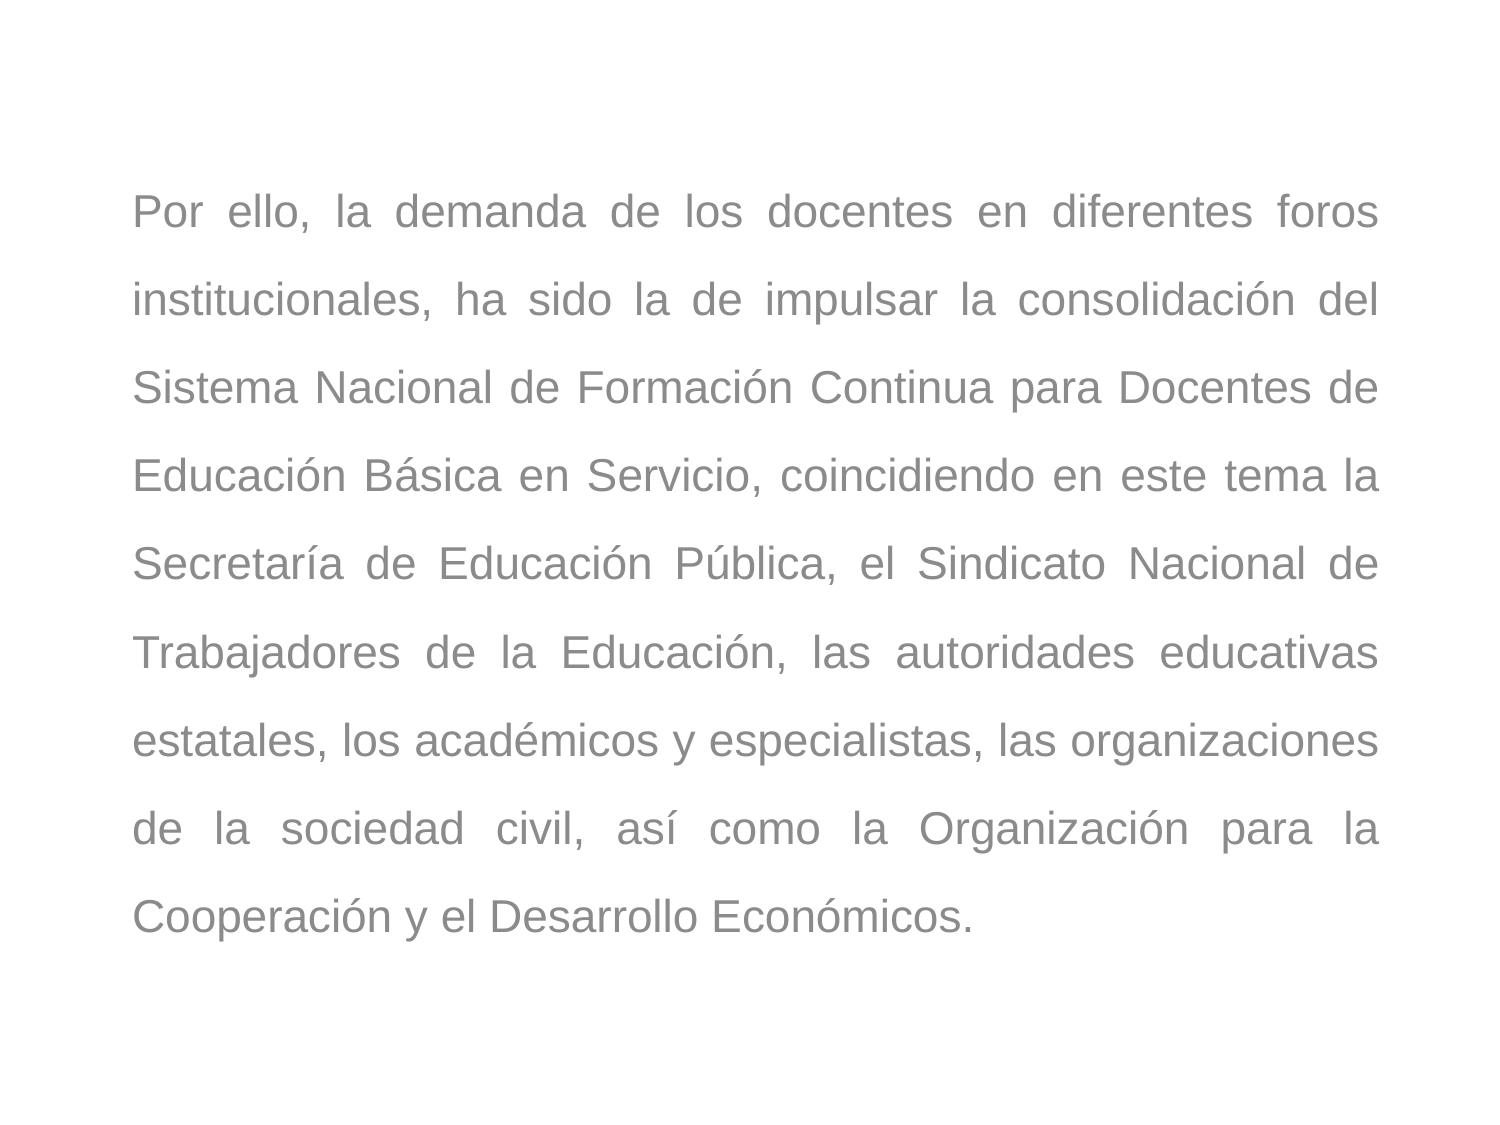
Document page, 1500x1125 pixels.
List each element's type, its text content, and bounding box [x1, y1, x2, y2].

subtitle Por ello, la demanda de los docentes en diferentes foros institucionales, ha sido la de impulsar la consolidación del Sistema Nacional de Formación Continua para Docentes de Educación Básica en Servicio, coincidiendo en este tema la Secretaría de Educación Pública, el Sindicato Nacional de Trabajadores de la Educación, las autoridades educativas estatales, los académicos y especialistas, las organizaciones de la sociedad civil, así como la Organización para la Cooperación y el Desarrollo Económicos. [117, 140, 1395, 985]
